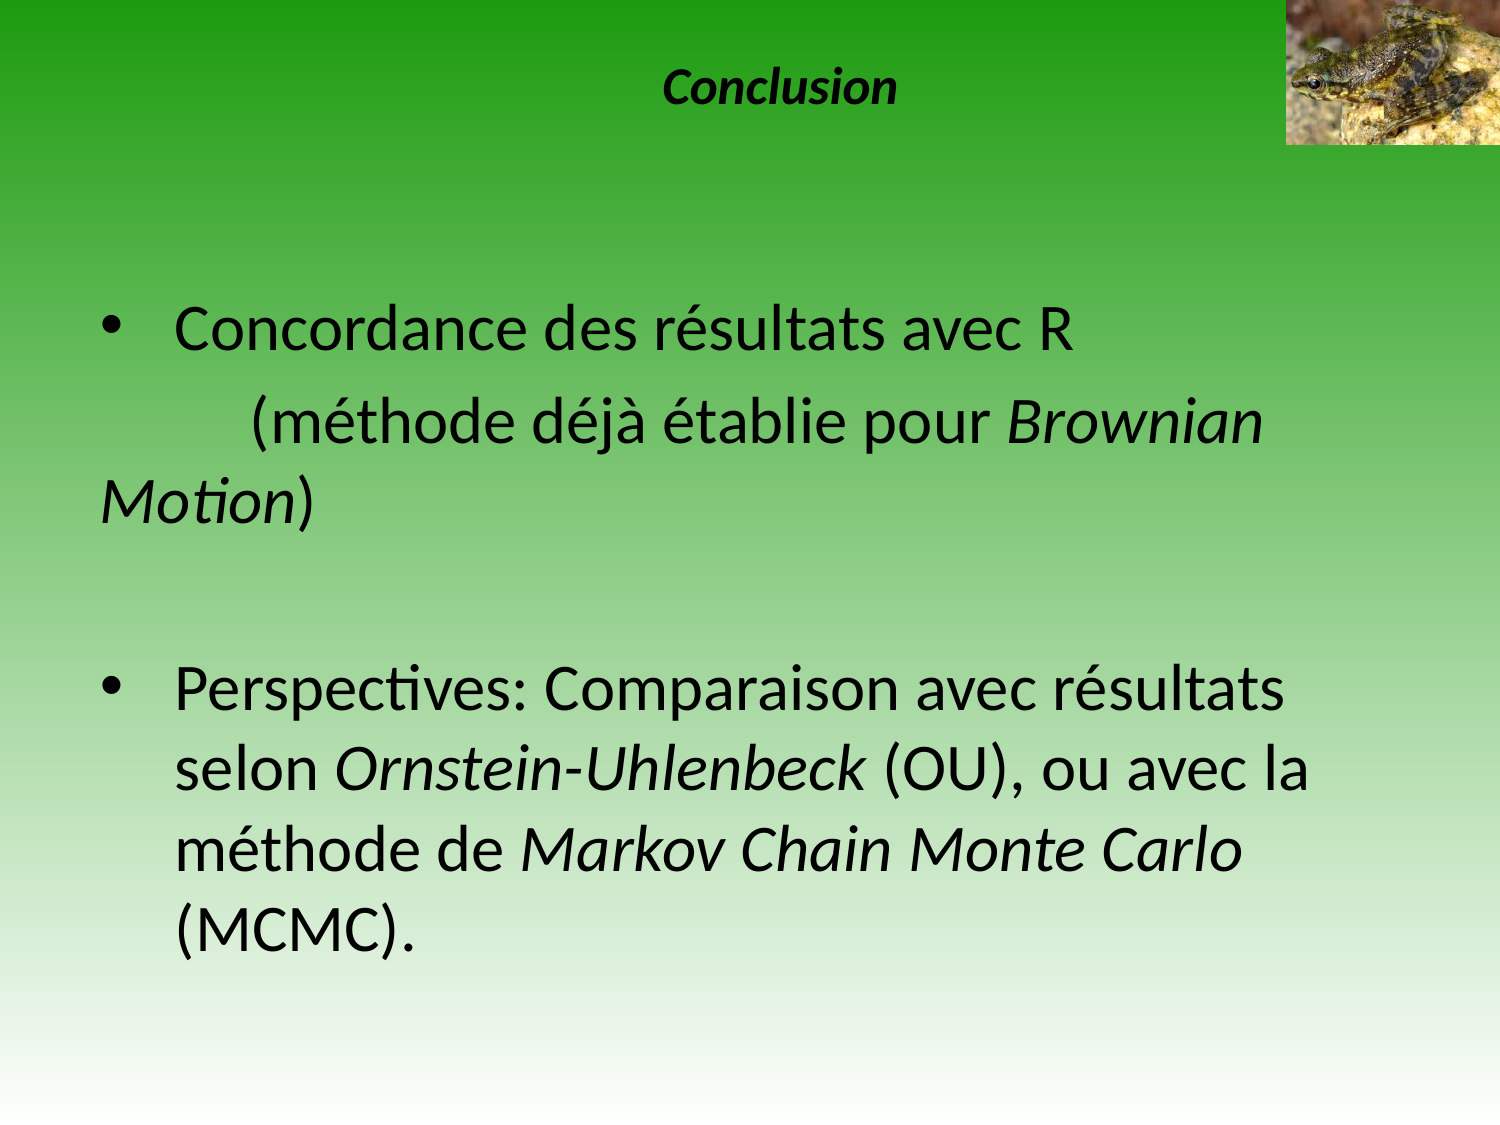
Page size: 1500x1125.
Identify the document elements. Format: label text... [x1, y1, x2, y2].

subtitle Concordance des résultats avec R (méthode déjà établie pour Brownian Motion) Perspectives: Comparaison avec résultats selon Ornstein-Uhlenbeck (OU), ou avec la méthode de Markov Chain Monte Carlo (MCMC). [84, 276, 1449, 1047]
picture [1286, 0, 1500, 146]
title Conclusion [112, 43, 1449, 187]
